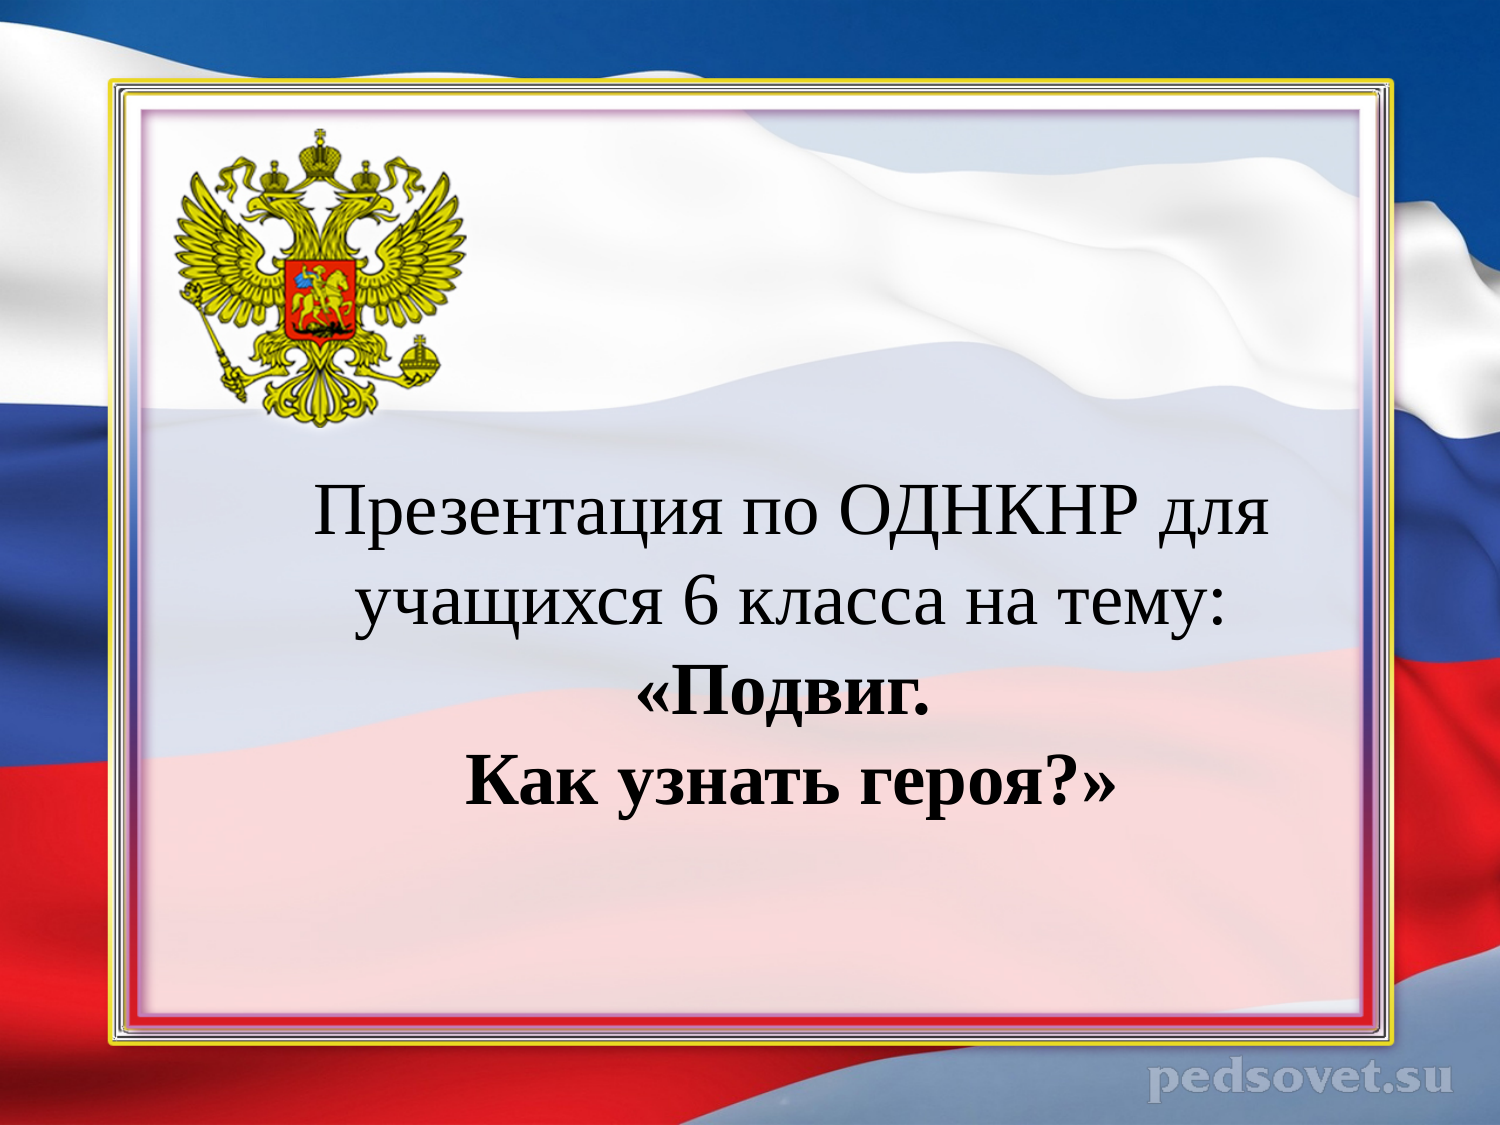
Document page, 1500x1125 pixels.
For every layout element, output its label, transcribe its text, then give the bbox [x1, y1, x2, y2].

picture [0, 0, 1500, 1125]
title Презентация по ОДНКНР для учащихся 6 класса на тему: «Подвиг. Как узнать героя?» [218, 467, 1367, 811]
